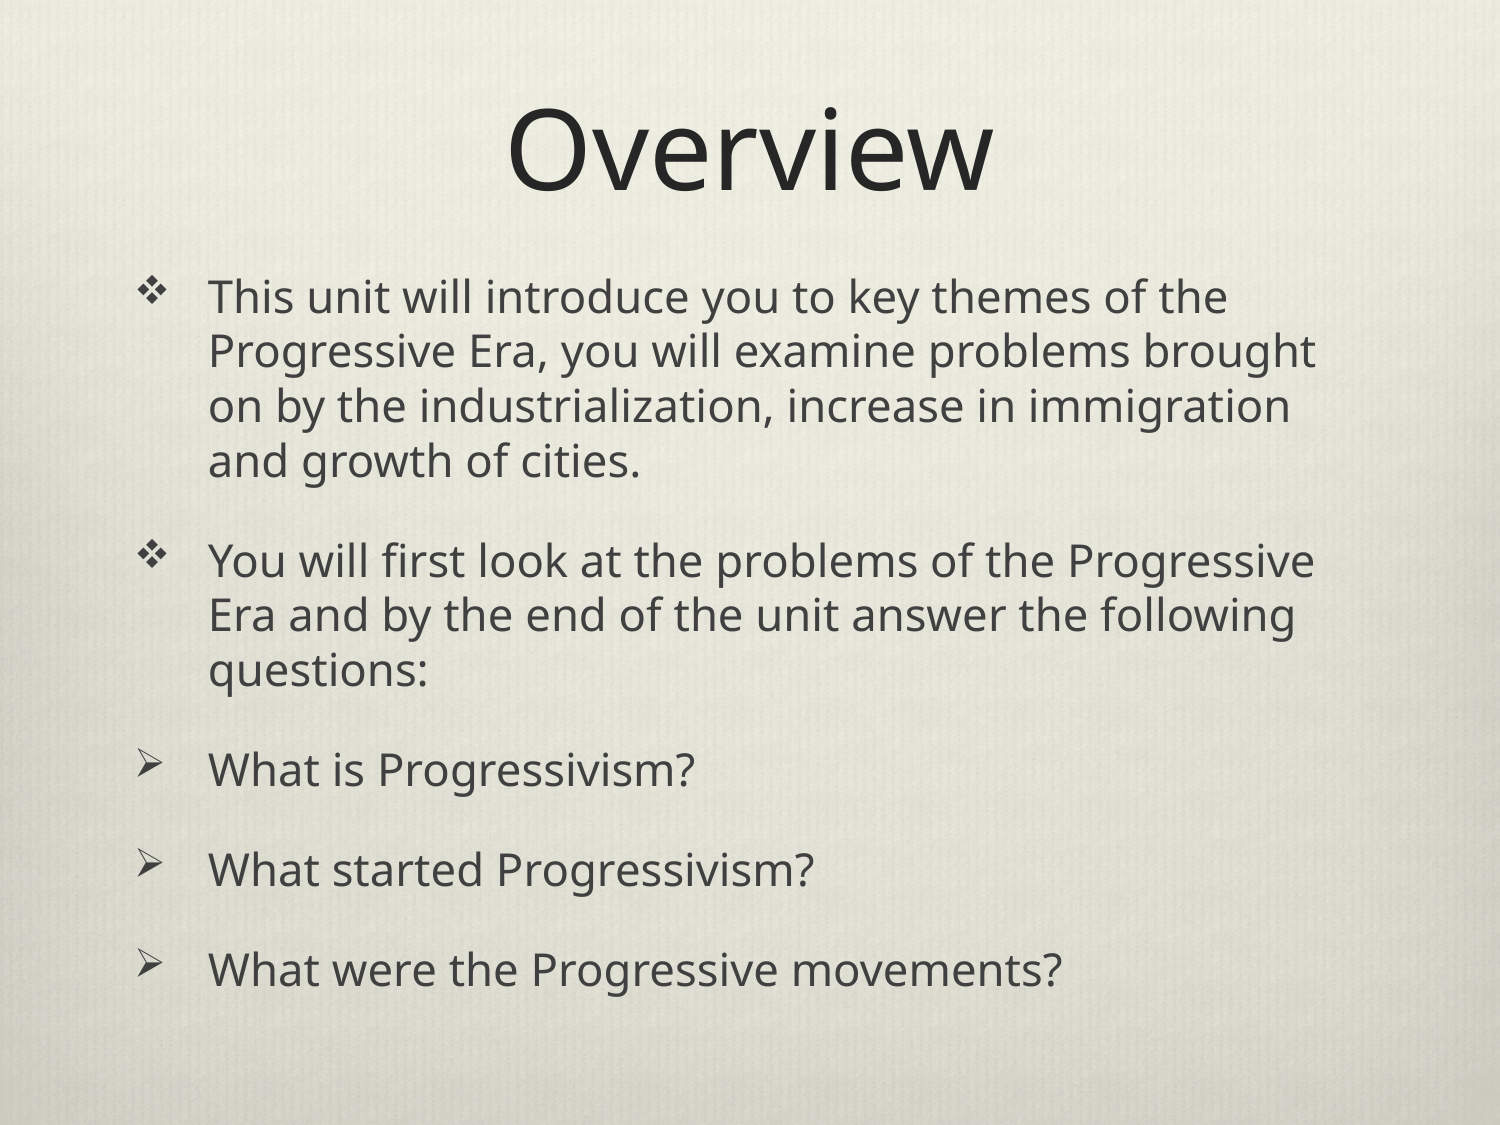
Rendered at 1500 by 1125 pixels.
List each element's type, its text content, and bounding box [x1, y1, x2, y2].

title Overview [119, 51, 1381, 240]
list This unit will introduce you to key themes of the Progressive Era, you will examine problems brought on by the industrialization, increase in immigration and growth of cities. You will first look at the problems of the Progressive Era and by the end of the unit answer the following questions: What is Progressivism? What started Progressivism? What were the Progressive movements? [119, 260, 1381, 1011]
